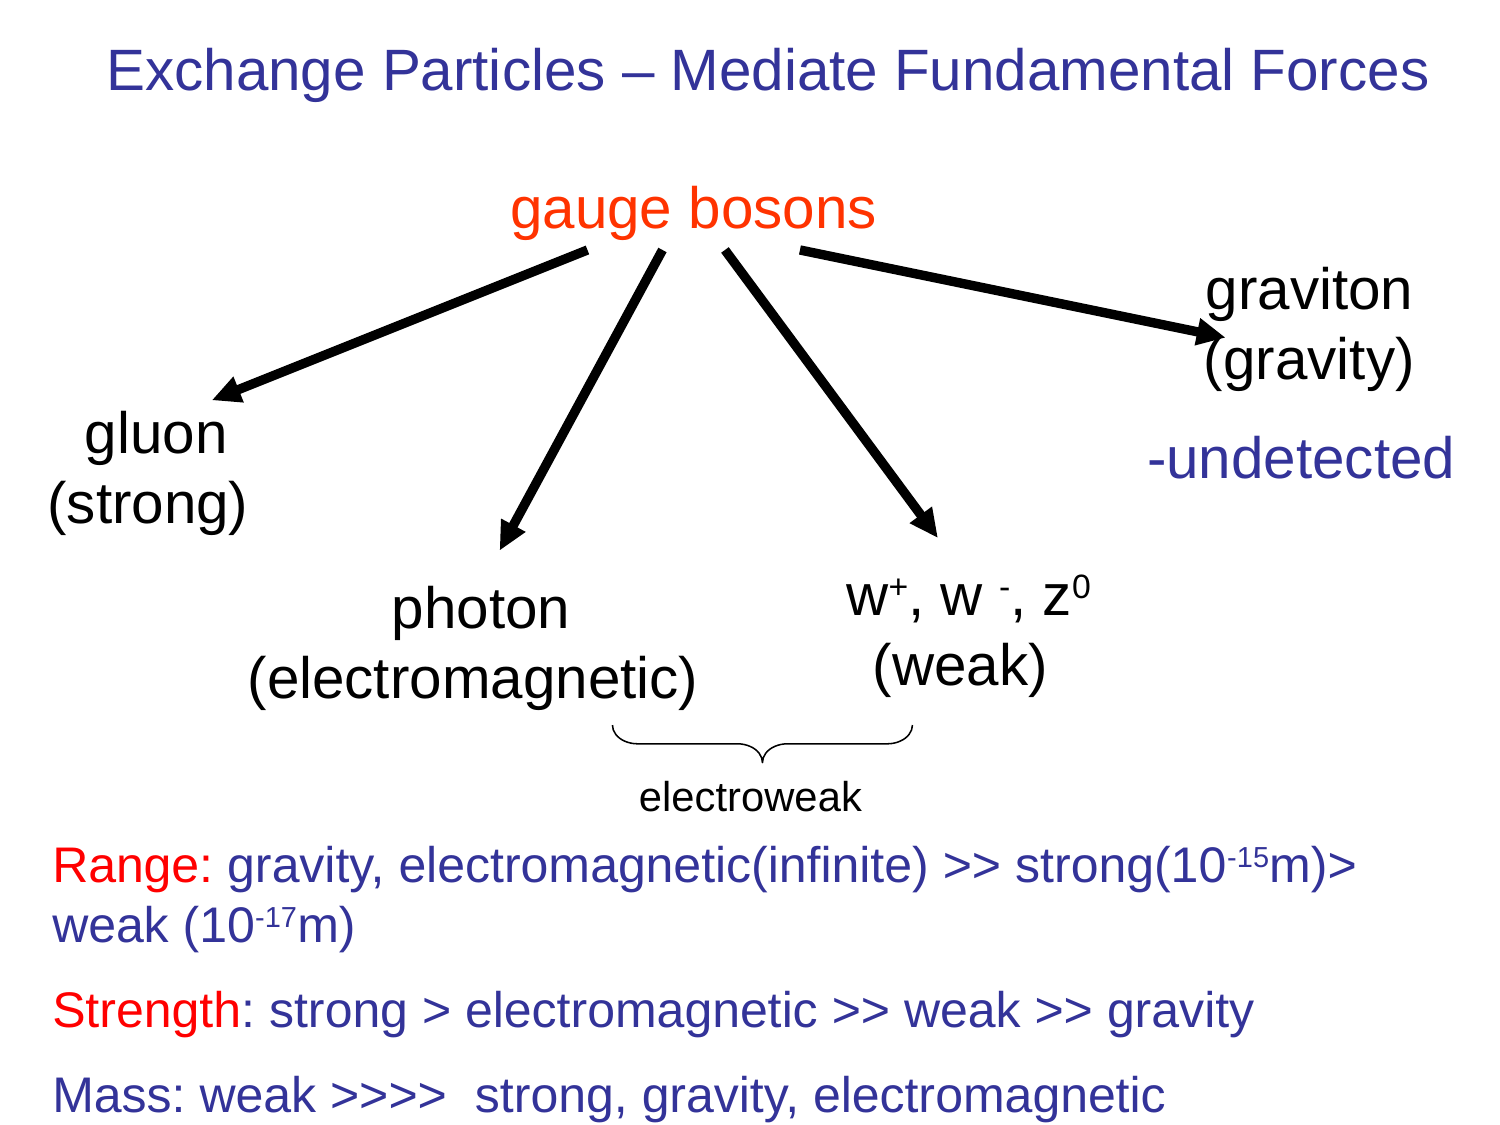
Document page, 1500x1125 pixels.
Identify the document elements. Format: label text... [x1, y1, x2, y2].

text_box Range: gravity, electromagnetic(infinite) >> strong(10-15m)> weak (10-17m) Strength: strong > electromagnetic >> weak >> gravity Mass: weak >>>> strong, gravity, electromagnetic [37, 824, 1500, 1125]
text_box gauge bosons [424, 162, 963, 248]
text_box photon (electromagnetic) [87, 562, 875, 718]
text_box w+, w -, z0 (weak) [575, 549, 1363, 705]
text_box graviton (gravity) -undetected [915, 243, 1500, 498]
text_box [499, 249, 663, 550]
text_box electroweak [362, 762, 1150, 828]
text_box [212, 249, 588, 402]
text_box [724, 249, 938, 538]
text_box [612, 725, 913, 762]
text_box [799, 249, 1225, 342]
text_box Exchange Particles – Mediate Fundamental Forces [37, 24, 1500, 110]
text_box gluon (strong) [0, 387, 550, 543]
